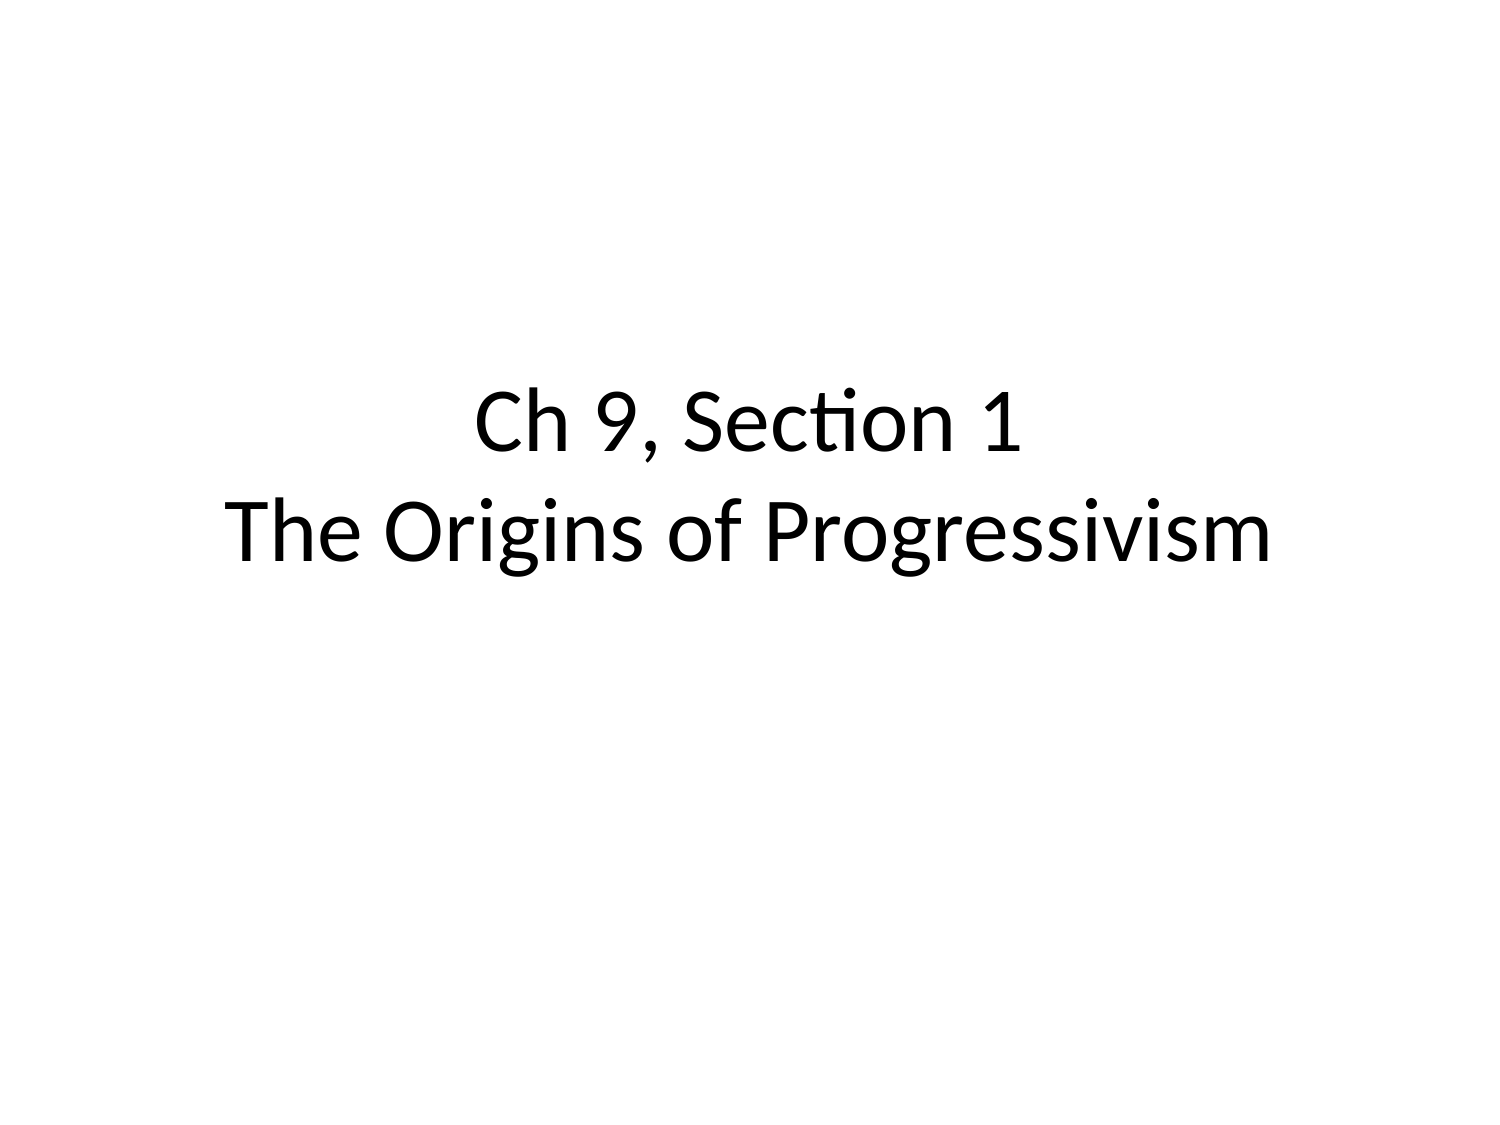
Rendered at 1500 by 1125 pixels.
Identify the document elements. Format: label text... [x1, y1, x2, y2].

title Ch 9, Section 1 The Origins of Progressivism [112, 349, 1388, 591]
